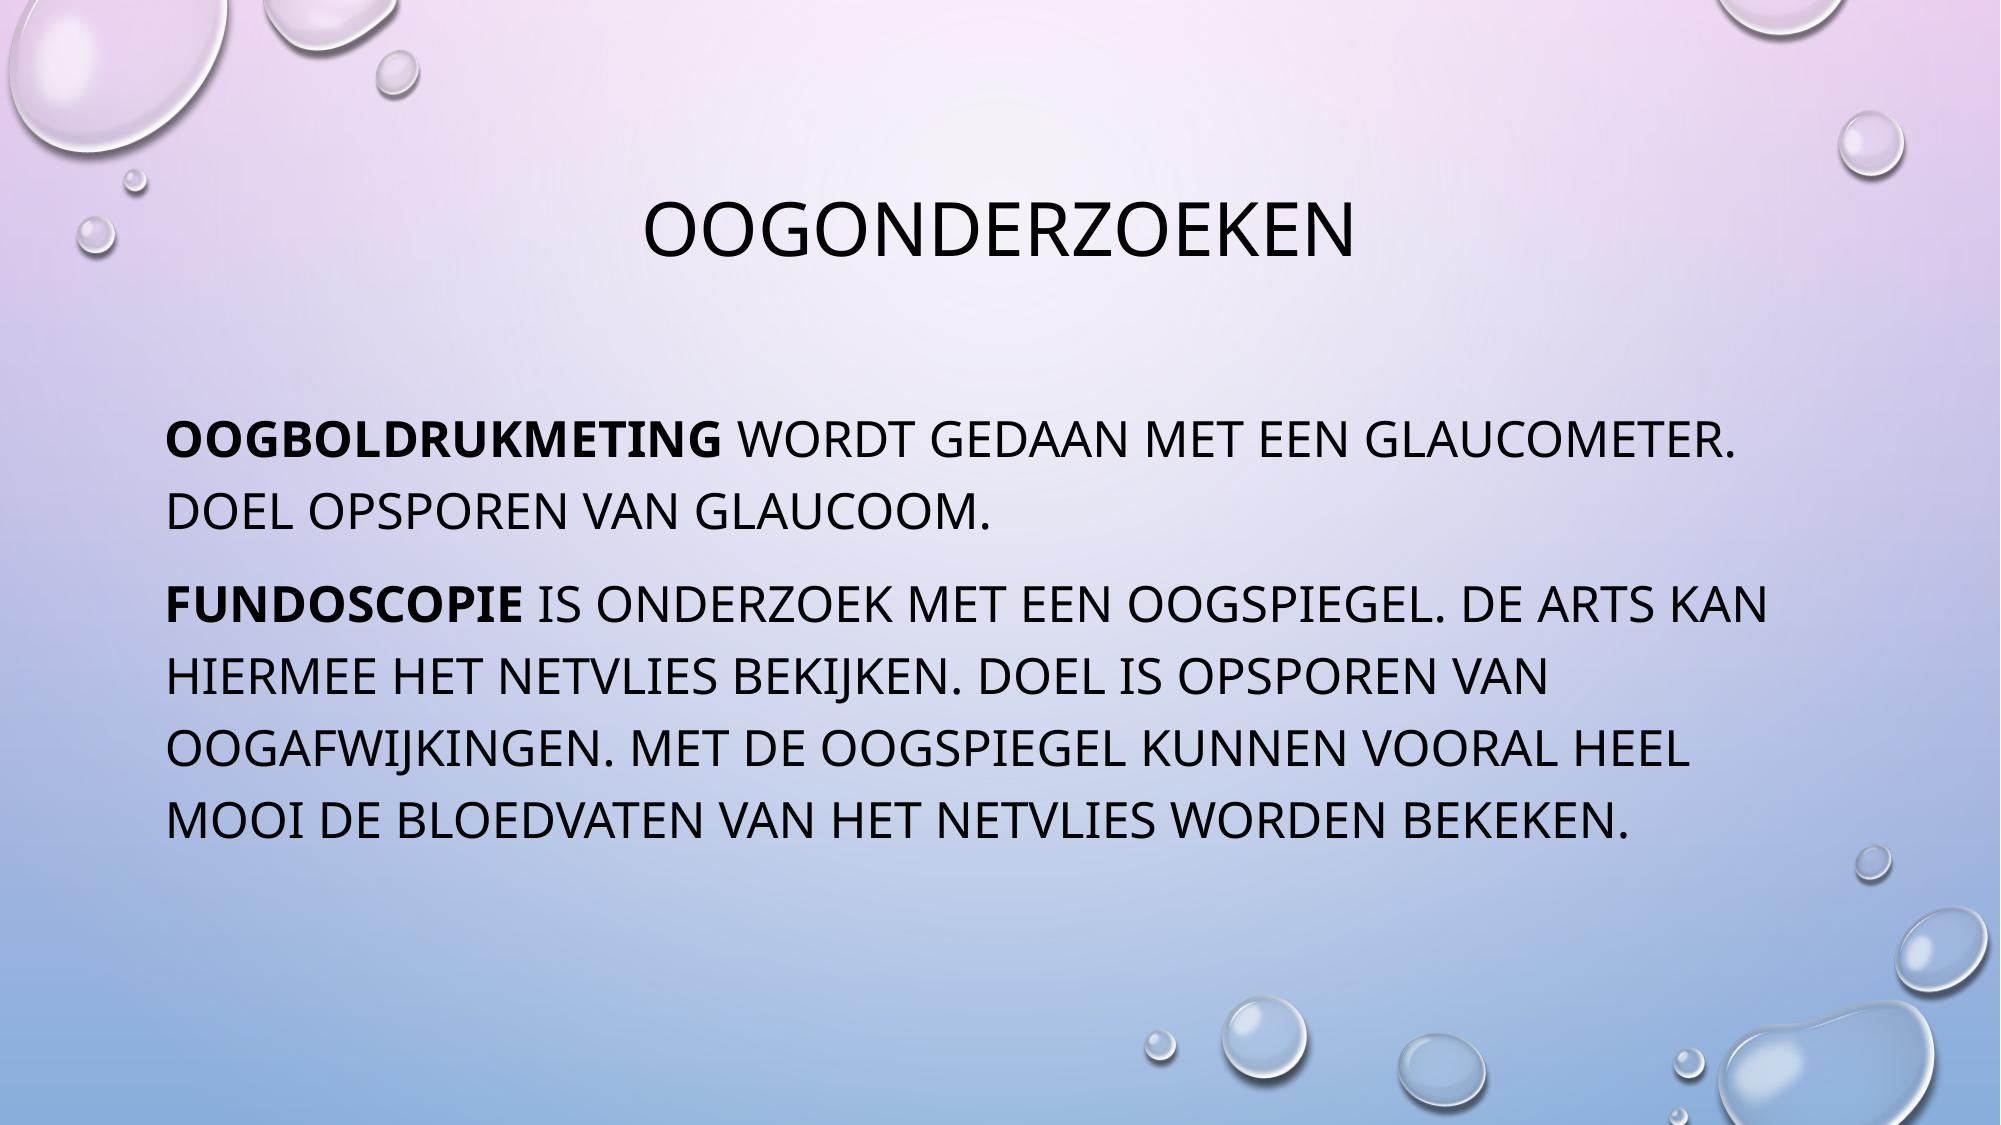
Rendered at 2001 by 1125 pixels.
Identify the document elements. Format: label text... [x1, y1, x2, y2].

picture [0, 0, 2000, 1125]
title oogonderzoeken [149, 101, 1851, 364]
list Oogboldrukmeting wordt gedaan met een glaucometer. Doel opsporen van glaucoom. Fundoscopie is onderzoek met een oogspiegel. De arts kan hiermee het netvlies bekijken. Doel is opsporen van oogafwijkingen. Met de oogspiegel kunnen vooral heel mooi de bloedvaten van het netvlies worden bekeken. [149, 388, 1850, 950]
